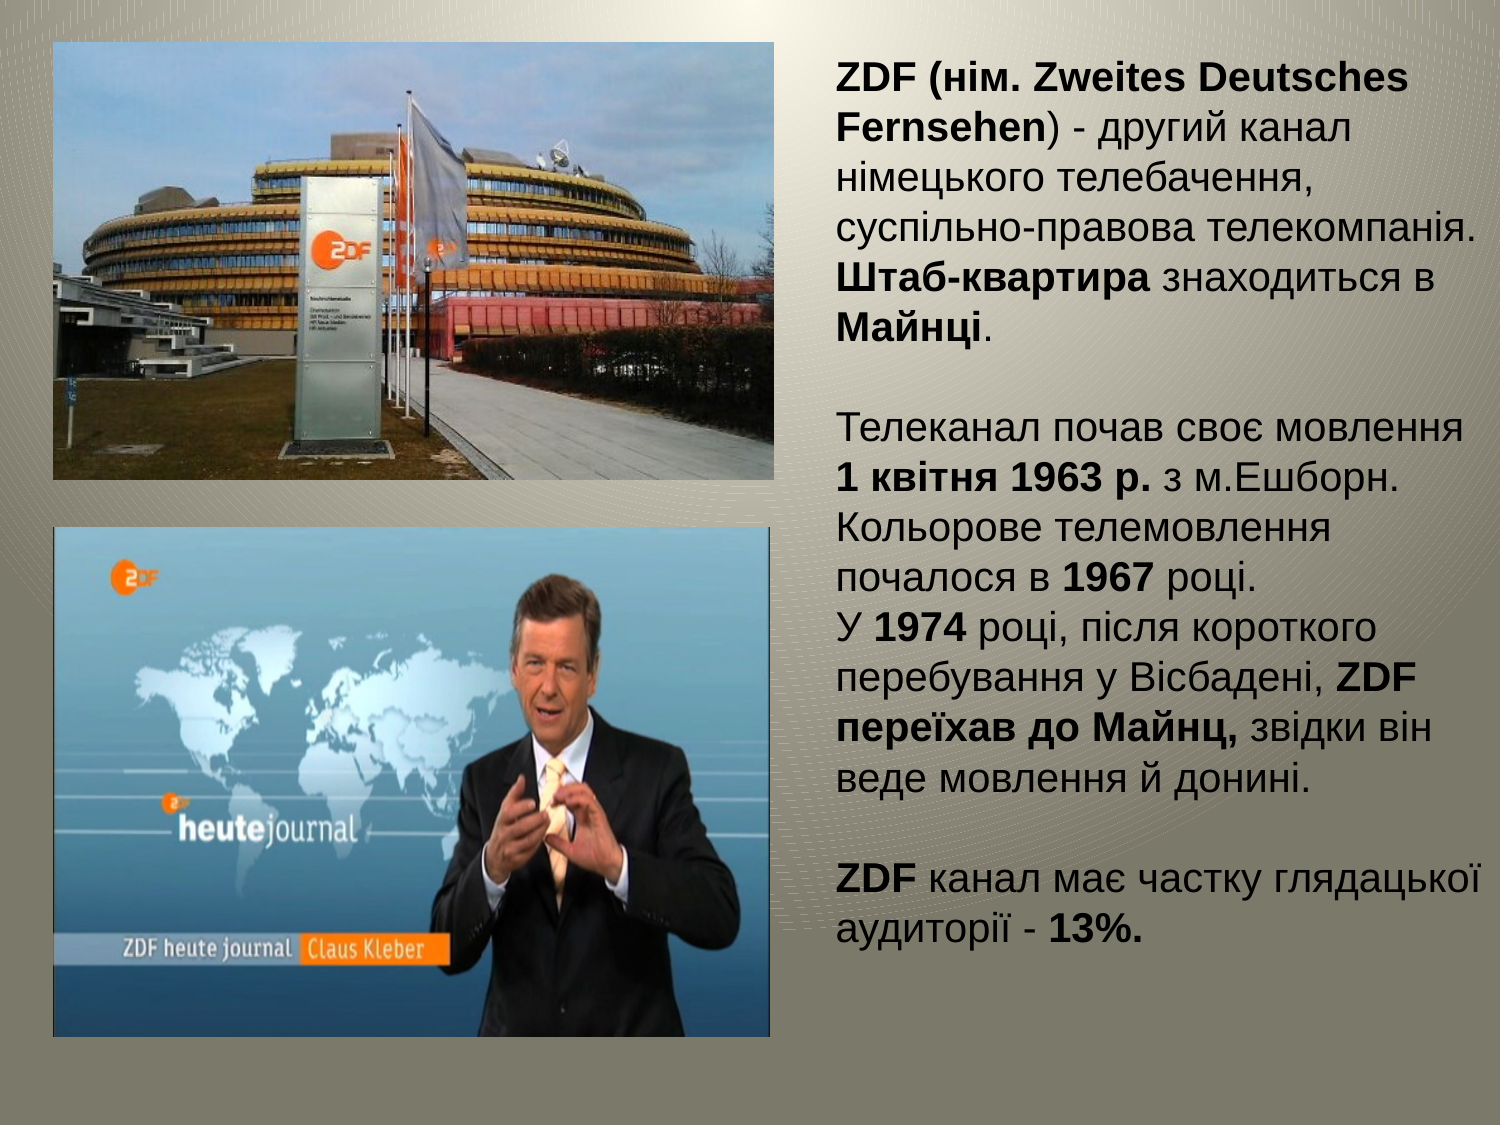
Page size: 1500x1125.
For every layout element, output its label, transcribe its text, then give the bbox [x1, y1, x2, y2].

picture [52, 42, 774, 480]
picture [52, 526, 770, 1038]
text_box ZDF (нім. Zweites Deutsches Fernsehen) - другий канал німецького телебачення, суспільно-правова телекомпанія. Штаб-квартира знаходиться в Майнці. Телеканал почав своє мовлення 1 квітня 1963 р. з м.Ешборн. Кольорове телемовлення почалося в 1967 році. У 1974 році, після короткого перебування у Вісбадені, ZDF переїхав до Майнц, звідки він веде мовлення й донині. ZDF канал має частку глядацької аудиторії - 13%. [820, 42, 1500, 958]
